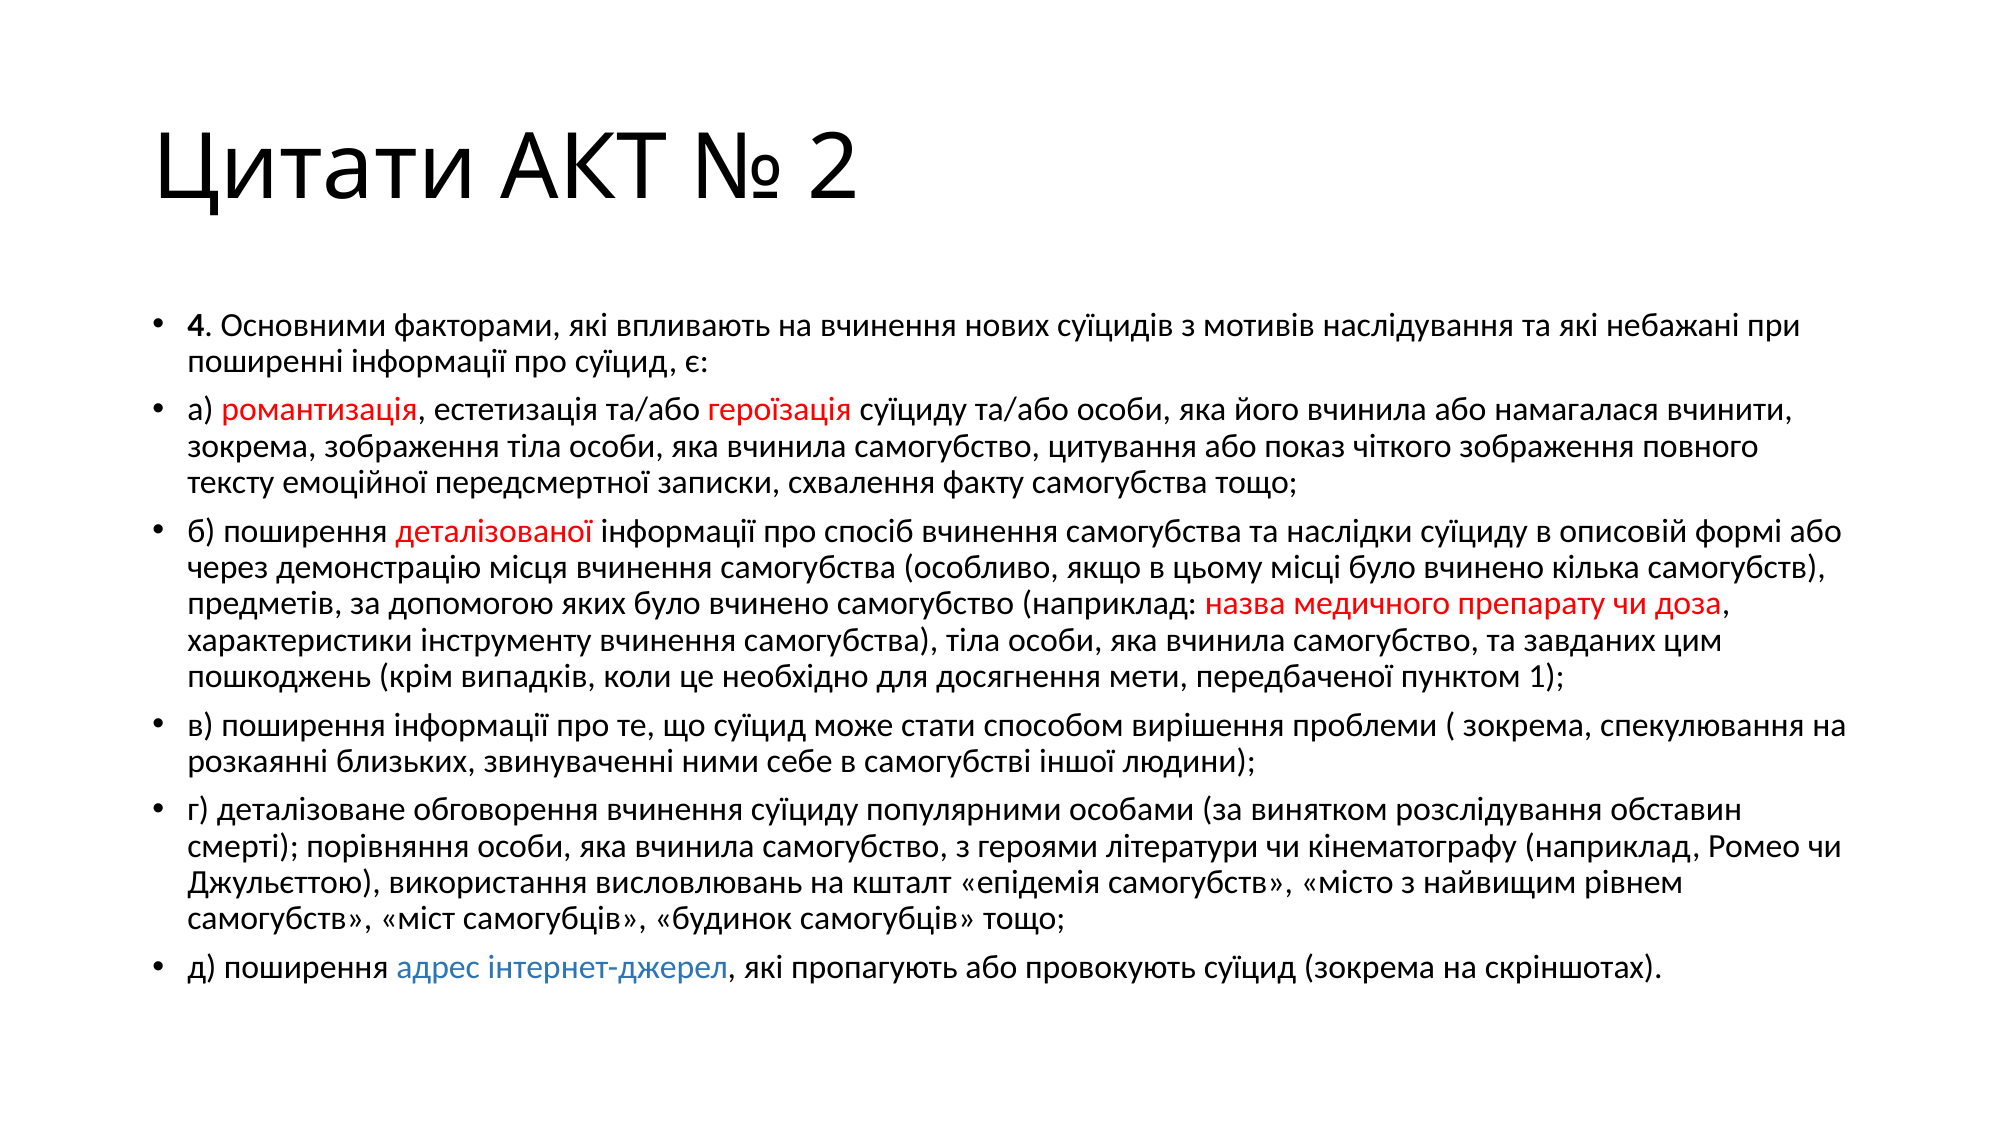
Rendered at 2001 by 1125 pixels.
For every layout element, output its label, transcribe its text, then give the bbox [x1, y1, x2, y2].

list 4. Основними факторами, які впливають на вчинення нових суїцидів з мотивів наслідування та які небажані при поширенні інформації про суїцид, є: а) романтизація, естетизація та/або героїзація суїциду та/або особи, яка його вчинила або намагалася вчинити, зокрема, зображення тіла особи, яка вчинила самогубство, цитування або показ чіткого зображення повного тексту емоційної передсмертної записки, схвалення факту самогубства тощо; б) поширення деталізованої інформації про спосіб вчинення самогубства та наслідки суїциду в описовій формі або через демонстрацію місця вчинення самогубства (особливо, якщо в цьому місці було вчинено кілька самогубств), предметів, за допомогою яких було вчинено самогубство (наприклад: назва медичного препарату чи доза, характеристики інструменту вчинення самогубства), тіла особи, яка вчинила самогубство, та завданих цим пошкоджень (крім випадків, коли це необхідно для досягнення мети, передбаченої пунктом 1); в) поширення інформації про те, що суїцид може стати способом вирішення проблеми ( зокрема, спекулювання на розкаянні близьких, звинуваченні ними себе в самогубстві іншої людини); г) деталізоване обговорення вчинення суїциду популярними особами (за винятком розслідування обставин смерті); порівняння особи, яка вчинила самогубство, з героями літератури чи кінематографу (наприклад, Ромео чи Джульєттою), використання висловлювань на кшталт «епідемія самогубств», «місто з найвищим рівнем самогубств», «міст самогубців», «будинок самогубців» тощо; д) поширення адрес інтернет-джерел, які пропагують або провокують суїцид (зокрема на скріншотах). [137, 299, 1863, 1014]
title Цитати АКТ № 2 [137, 59, 1863, 278]
